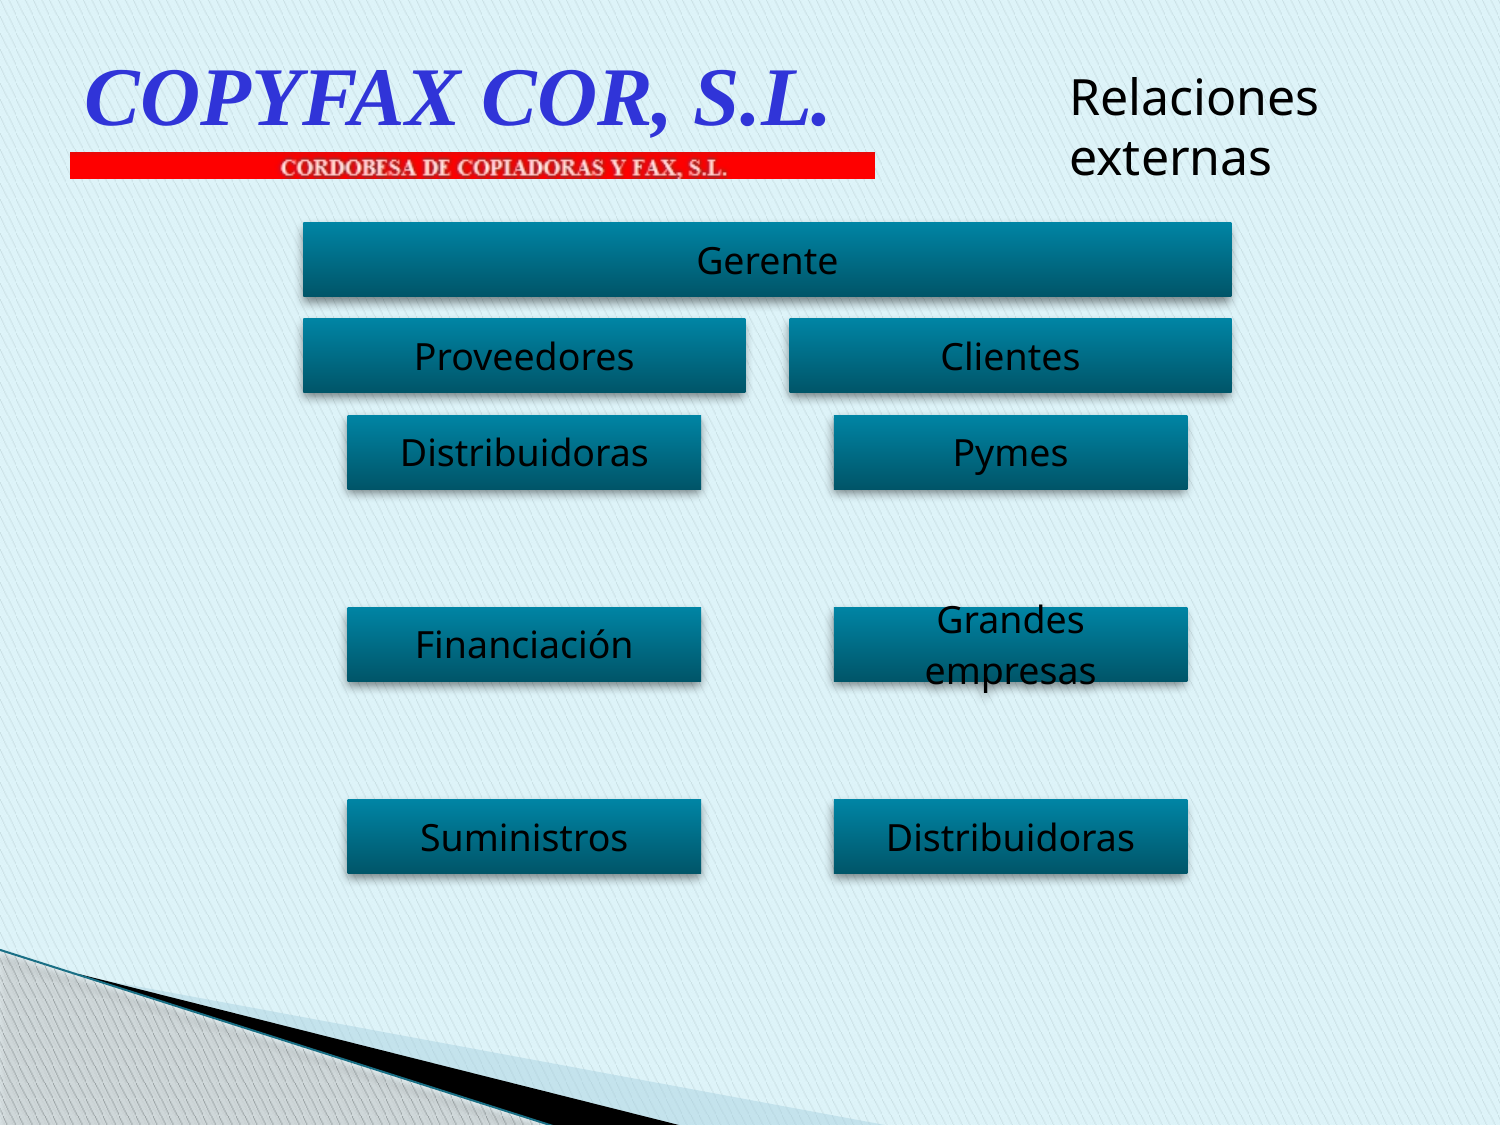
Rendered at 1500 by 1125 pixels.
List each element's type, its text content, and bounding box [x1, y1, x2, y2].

picture [70, 152, 876, 180]
text_box Relaciones externas [1054, 58, 1500, 194]
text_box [187, 222, 1348, 1067]
text_box COPYFAX COR, S.L. [70, 35, 868, 150]
